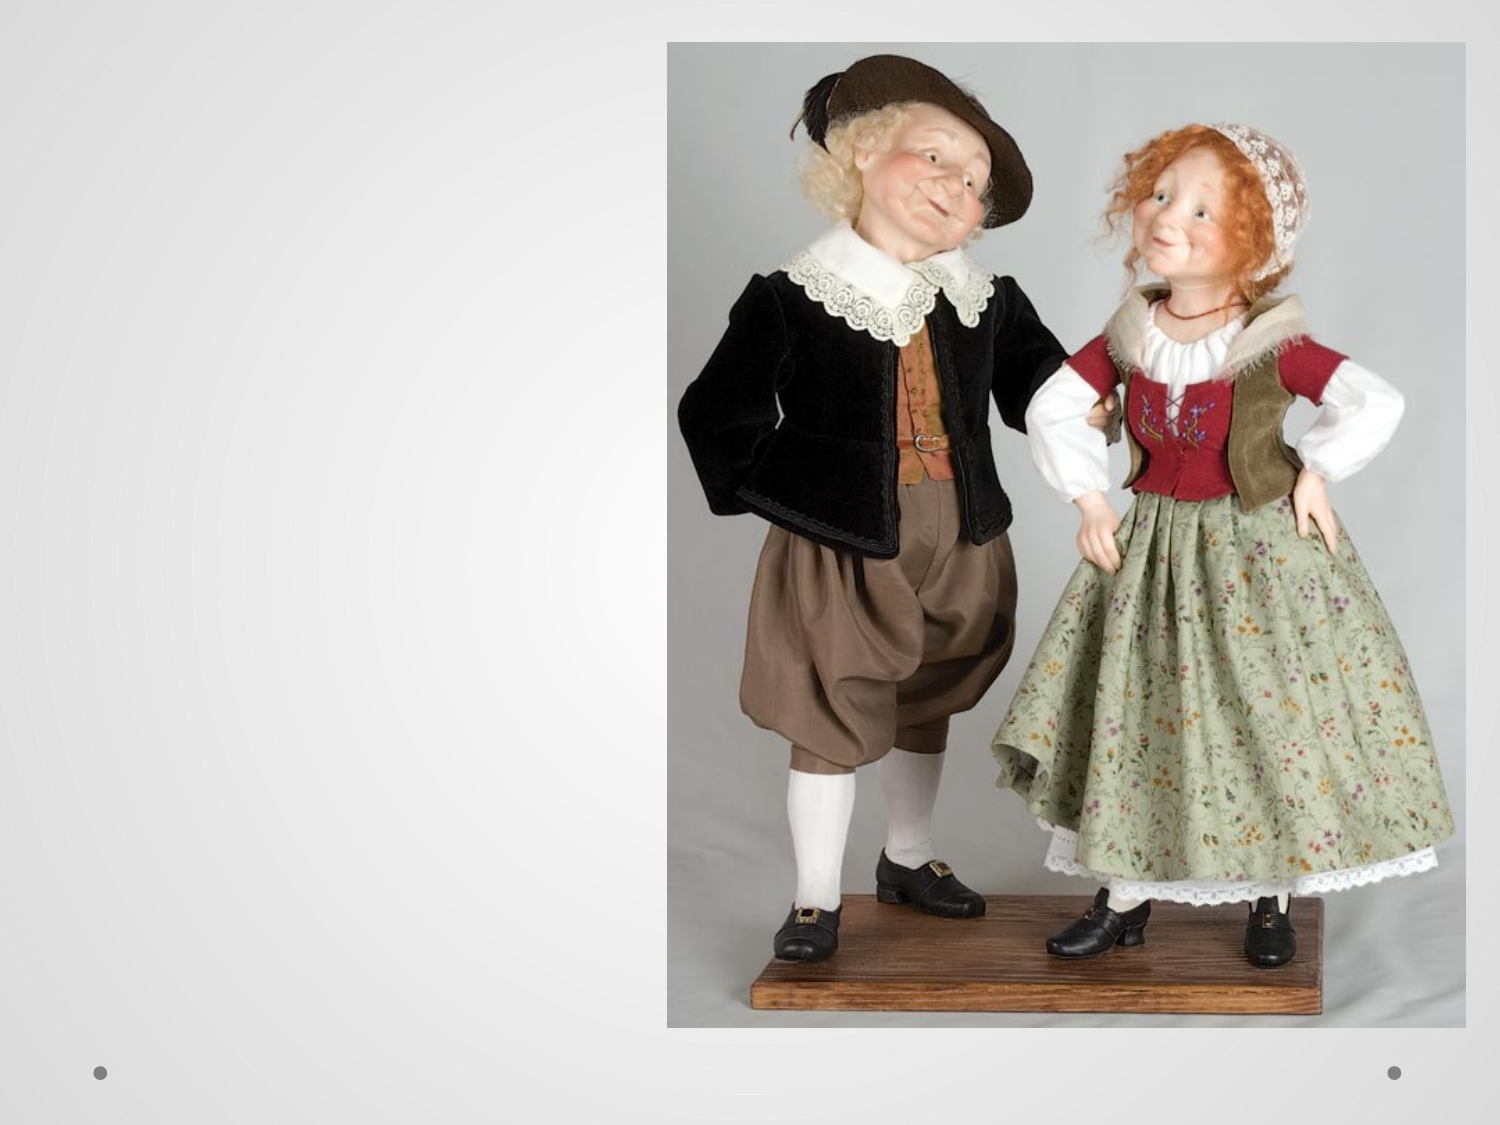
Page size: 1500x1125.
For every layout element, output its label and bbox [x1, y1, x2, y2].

picture [666, 42, 1466, 1028]
